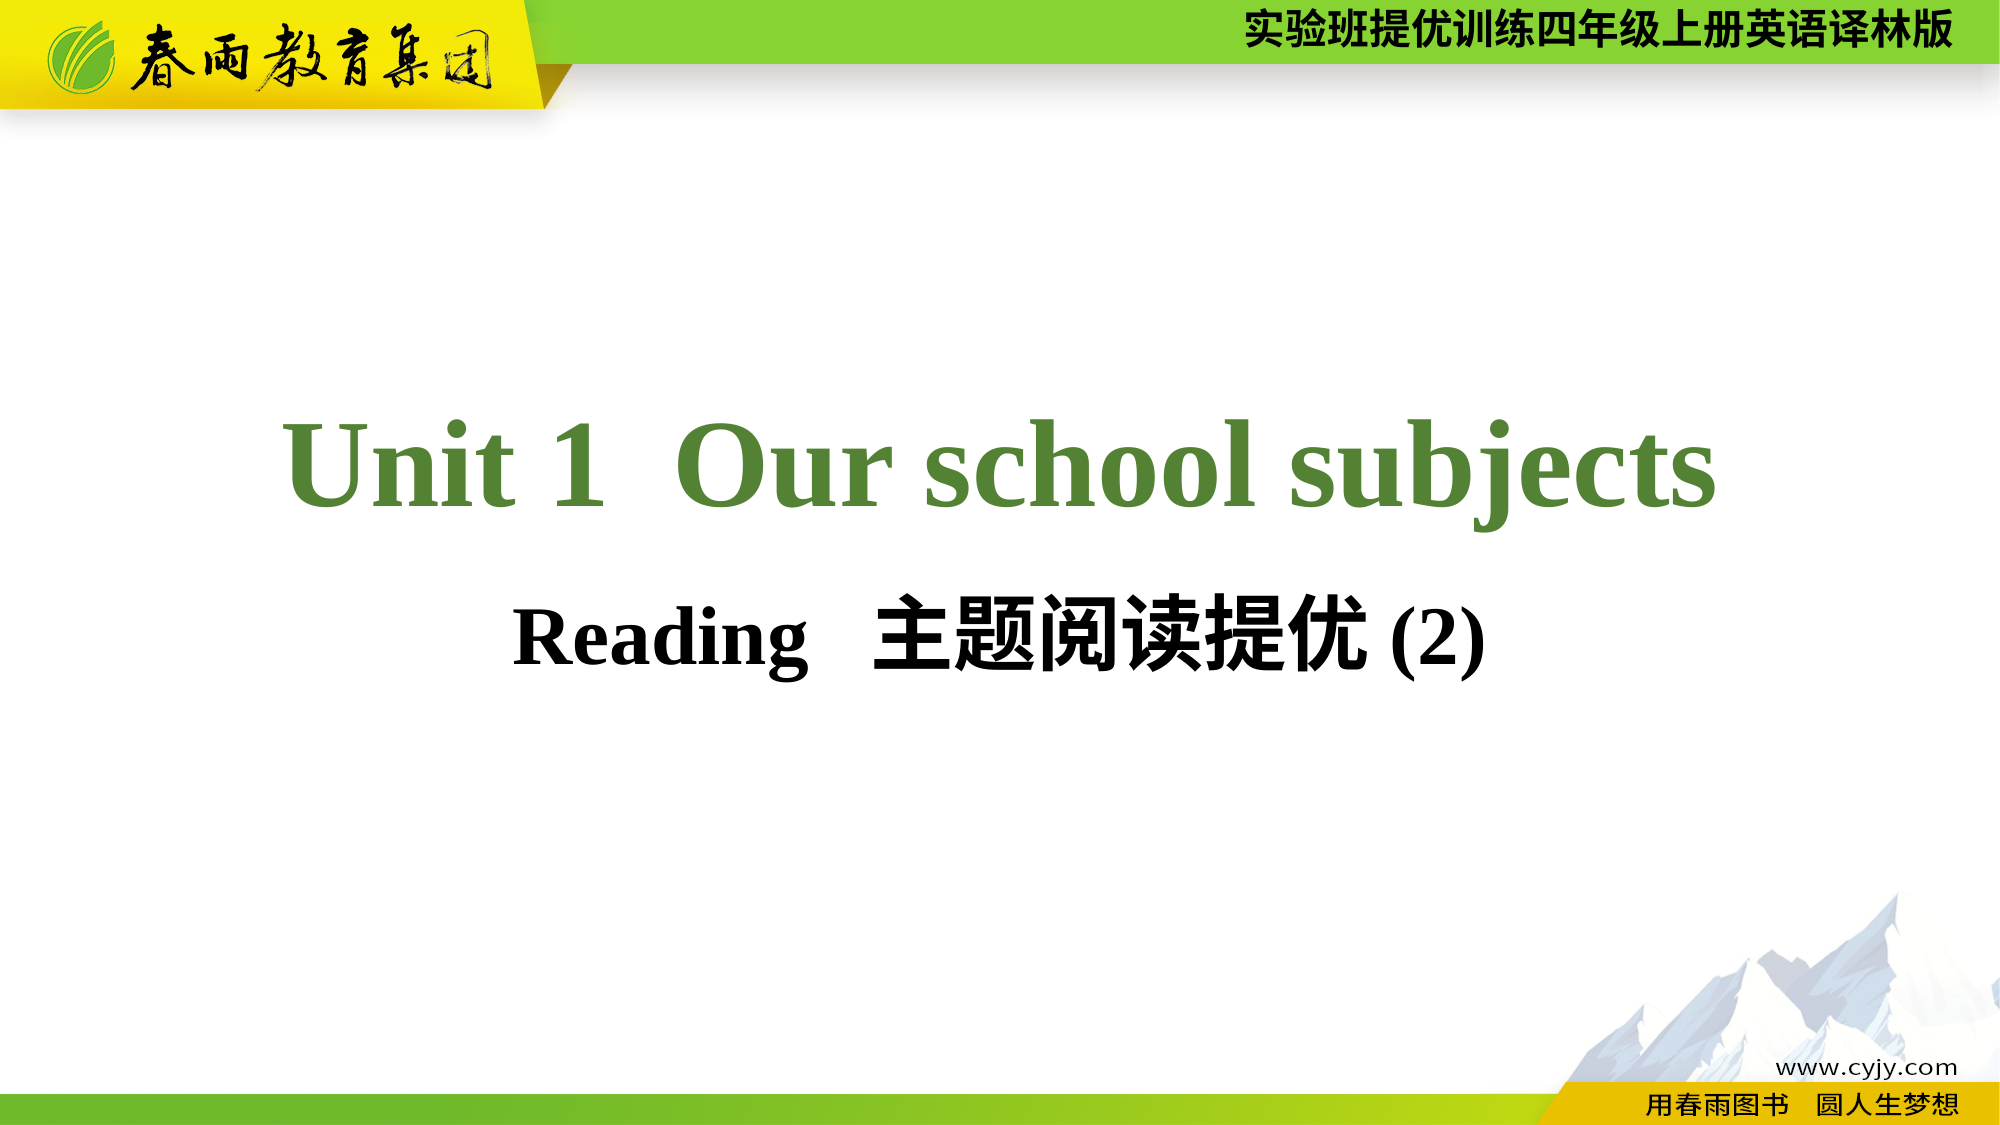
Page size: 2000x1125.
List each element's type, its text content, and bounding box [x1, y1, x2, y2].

picture [0, 0, 2000, 298]
text_box Unit 1 Our school subjects Reading 主题阅读提优(2) [0, 298, 2000, 689]
picture [0, 689, 2000, 1125]
